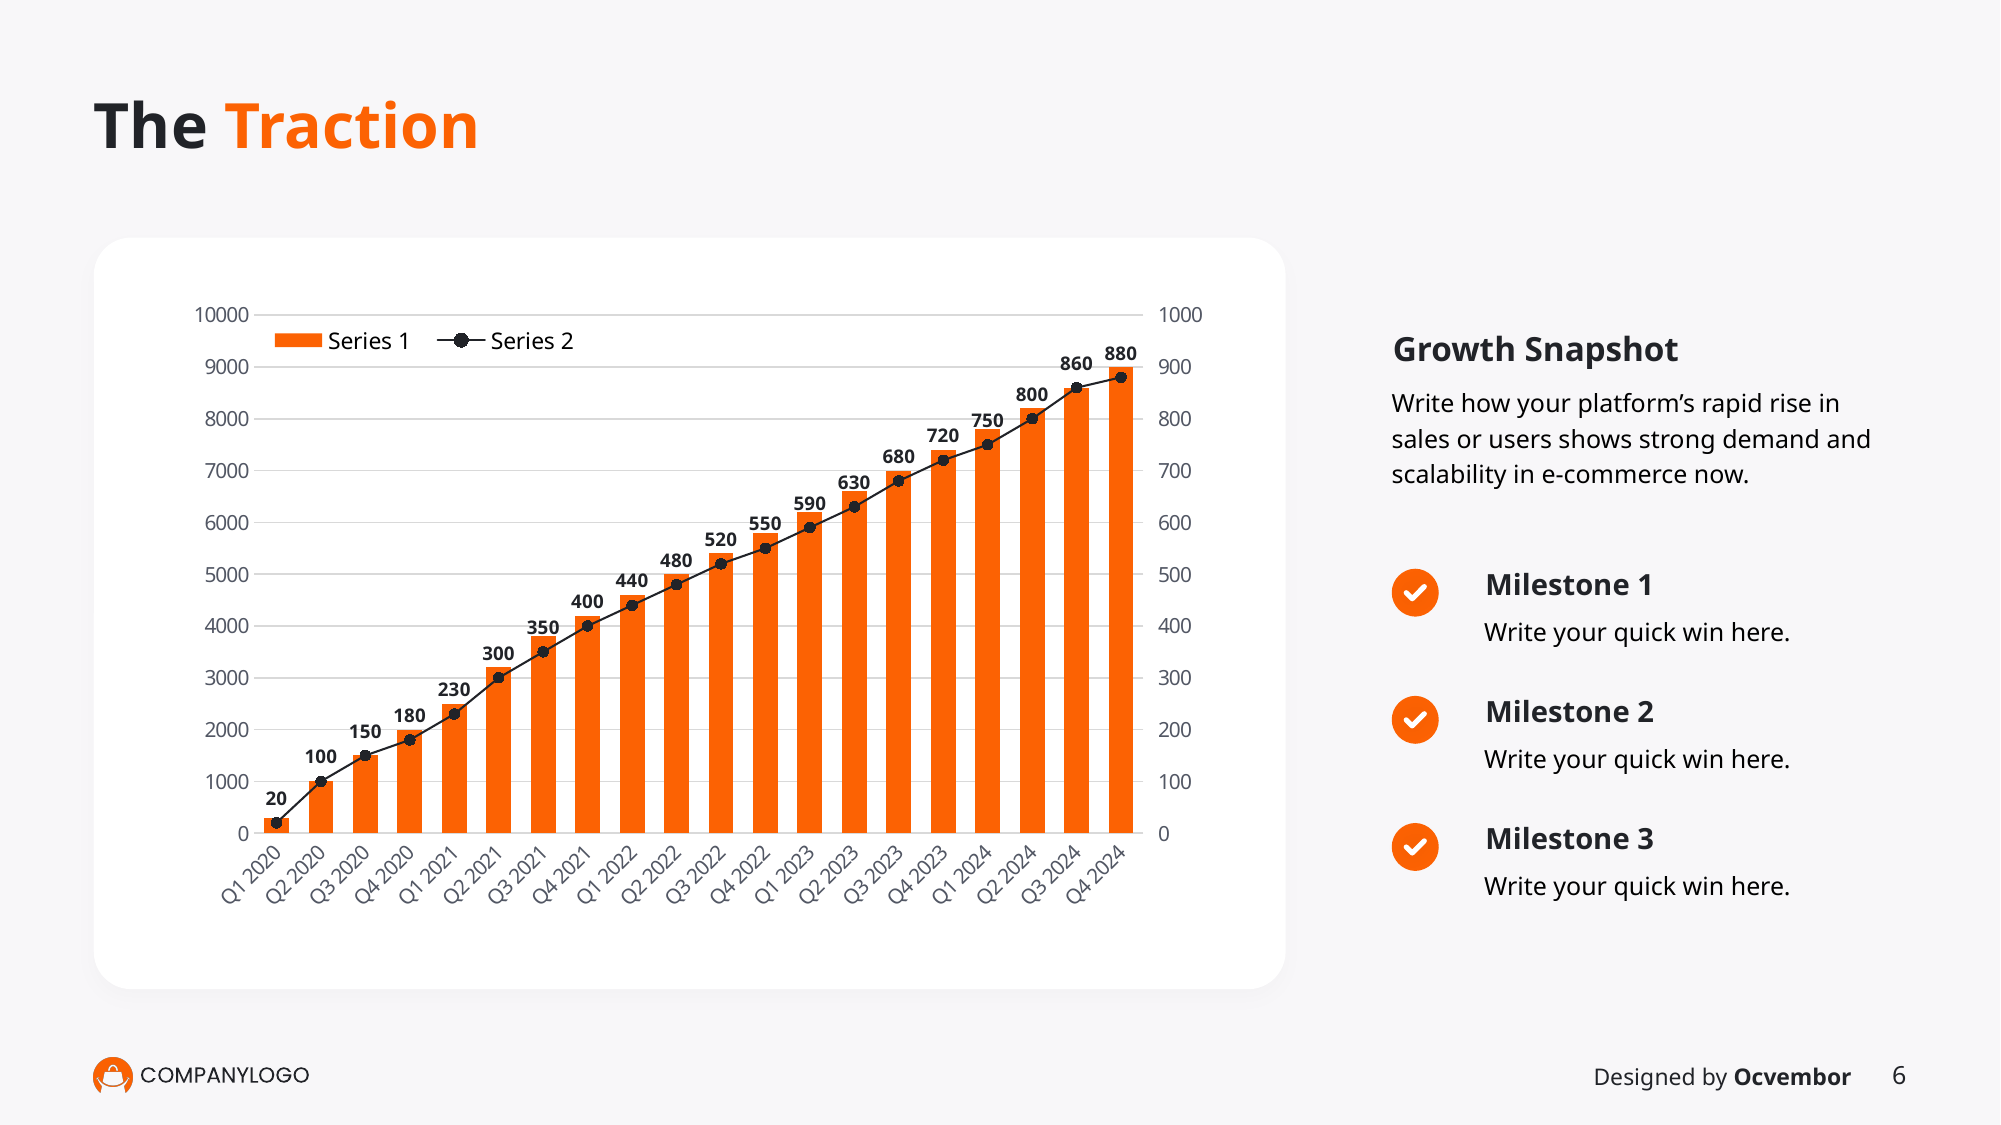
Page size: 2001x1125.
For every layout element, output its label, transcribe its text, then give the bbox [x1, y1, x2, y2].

text_box [92, 236, 1287, 990]
picture [93, 1057, 133, 1093]
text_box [1391, 327, 1907, 900]
title The Traction [93, 85, 1907, 162]
chart [147, 297, 1233, 957]
